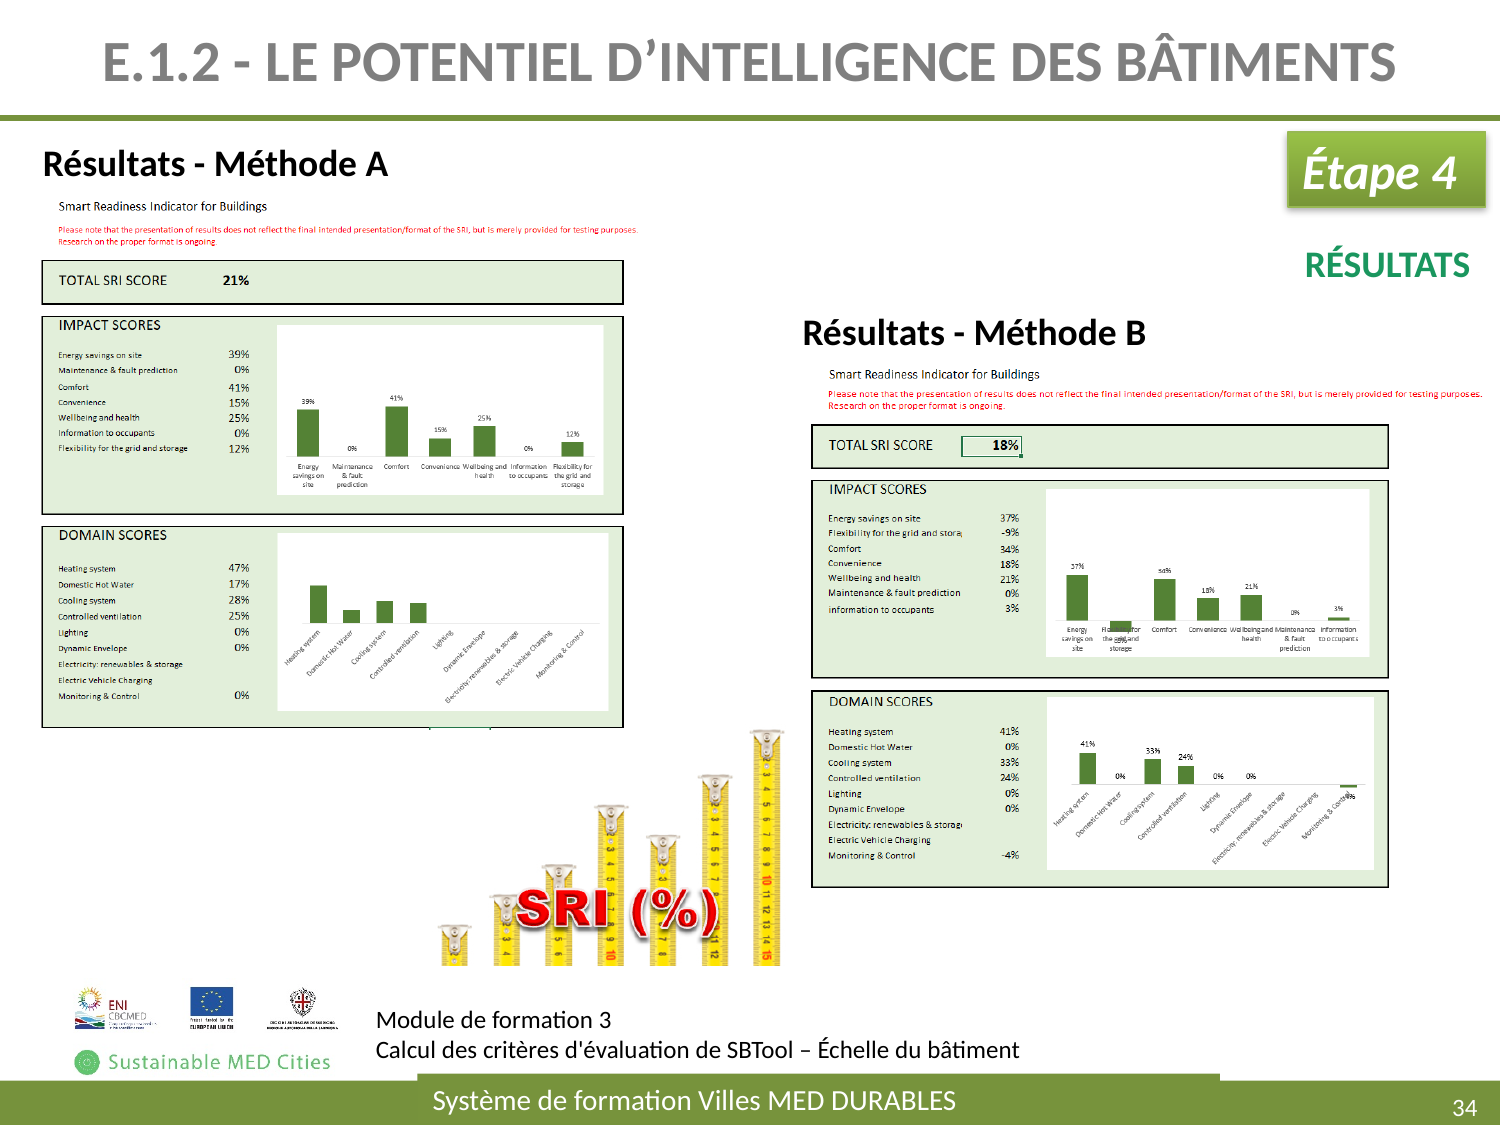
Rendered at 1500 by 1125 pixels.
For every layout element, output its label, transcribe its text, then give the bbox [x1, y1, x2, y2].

text_box Module de formation 3 Calcul des critères d'évaluation de SBTool – Échelle du bâtiment [360, 996, 1301, 1072]
slide_number 34 [1142, 1076, 1493, 1125]
picture [62, 978, 356, 1080]
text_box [787, 299, 1486, 894]
title E.1.2 - LE POTENTIEL D’INTELLIGENCE DES BÂTIMENTS [0, 0, 1500, 117]
text_box RÉSULTATS [1068, 232, 1486, 293]
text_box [27, 131, 640, 730]
text_box Étape 4 [1287, 131, 1486, 207]
picture [381, 721, 854, 966]
text_box Système de formation Villes MED DURABLES [417, 1073, 1220, 1124]
